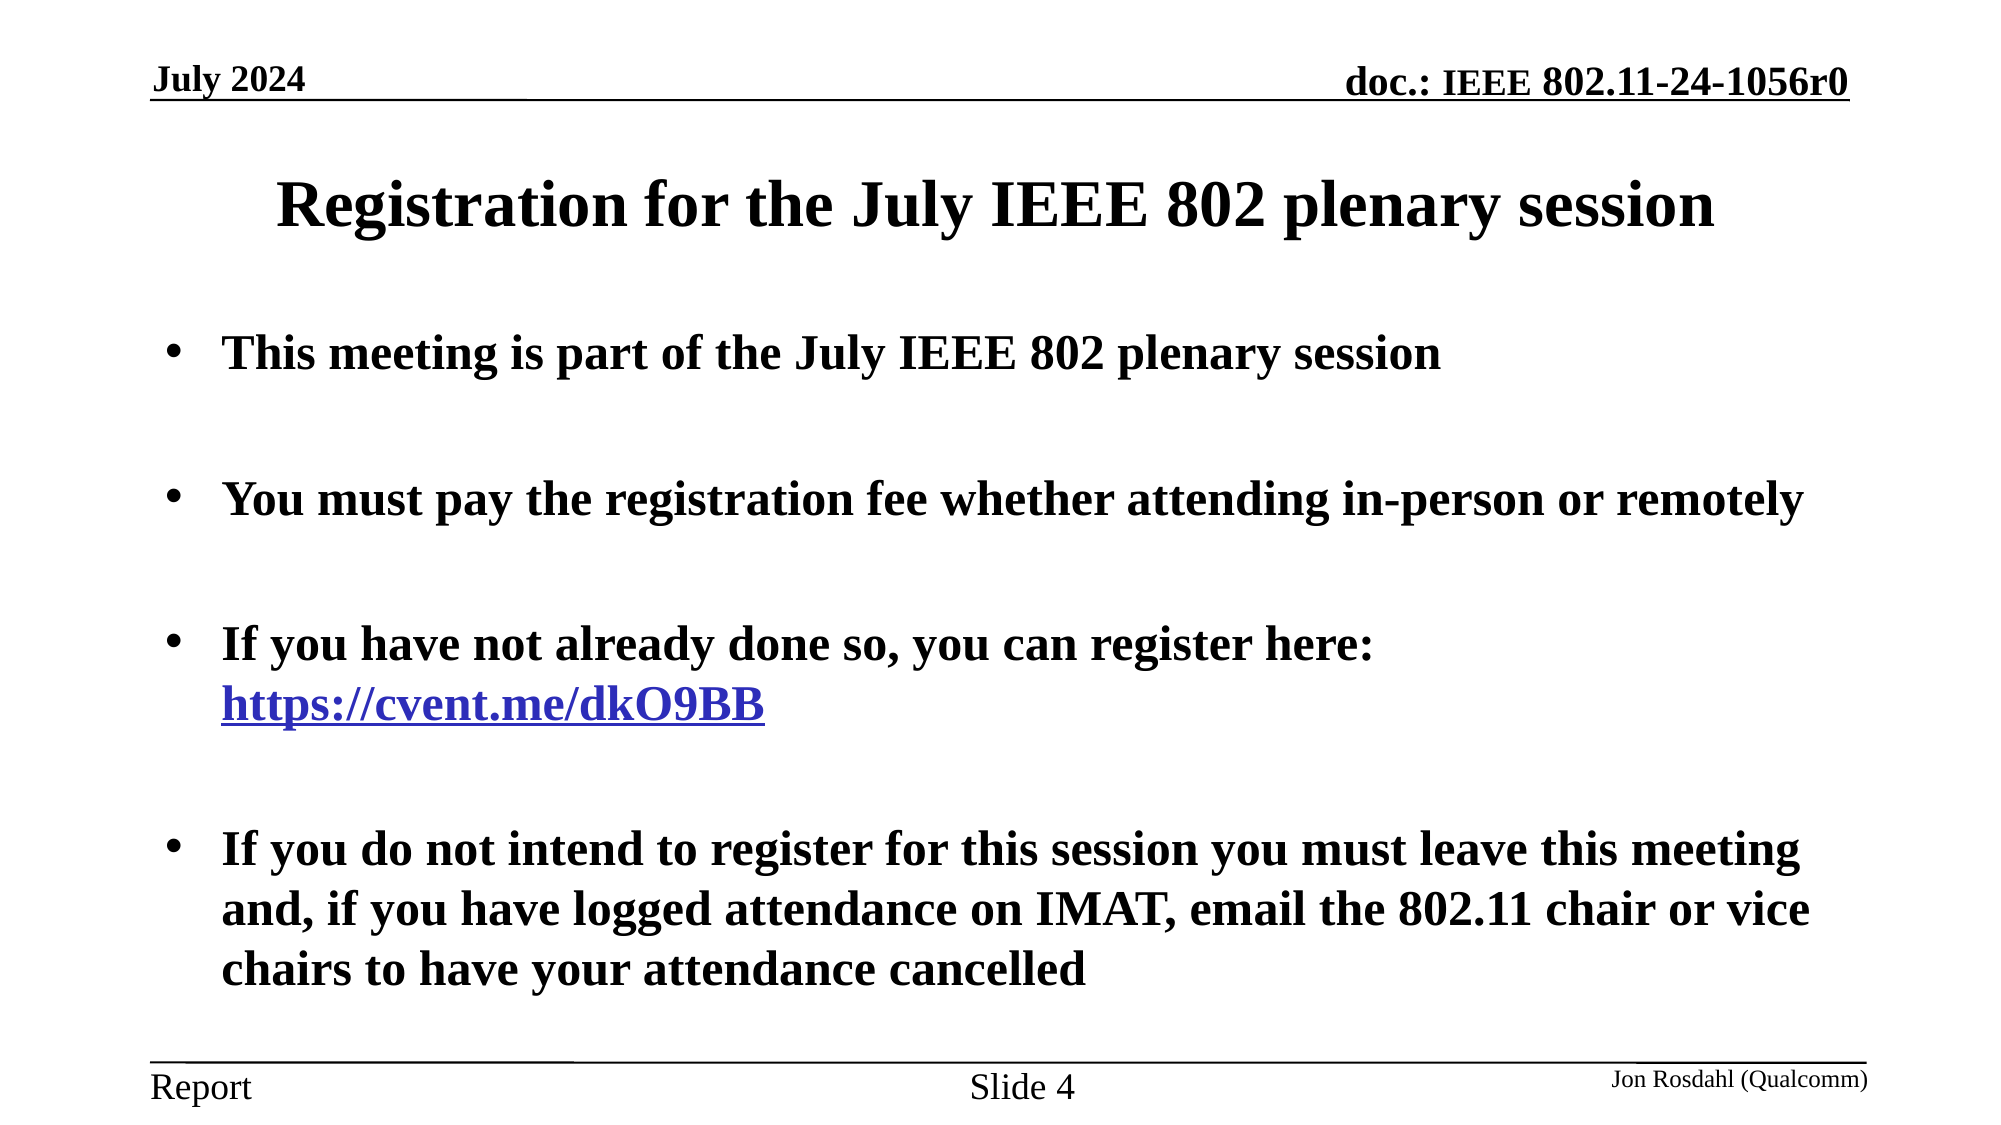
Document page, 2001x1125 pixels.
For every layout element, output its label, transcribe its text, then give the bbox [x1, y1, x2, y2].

footer Jon Rosdahl (Qualcomm) [1171, 1061, 1869, 1093]
slide_number Slide 4 [950, 1061, 1095, 1125]
title Registration for the July IEEE 802 plenary session [124, 112, 1869, 288]
list This meeting is part of the July IEEE 802 plenary session You must pay the registration fee whether attending in-person or remotely If you have not already done so, you can register here: https://cvent.me/dkO9BB If you do not intend to register for this session you must leave this meeting and, if you have logged attendance on IMAT, email the 802.11 chair or vice chairs to have your attendance cancelled [149, 312, 1850, 1063]
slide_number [152, 54, 563, 100]
